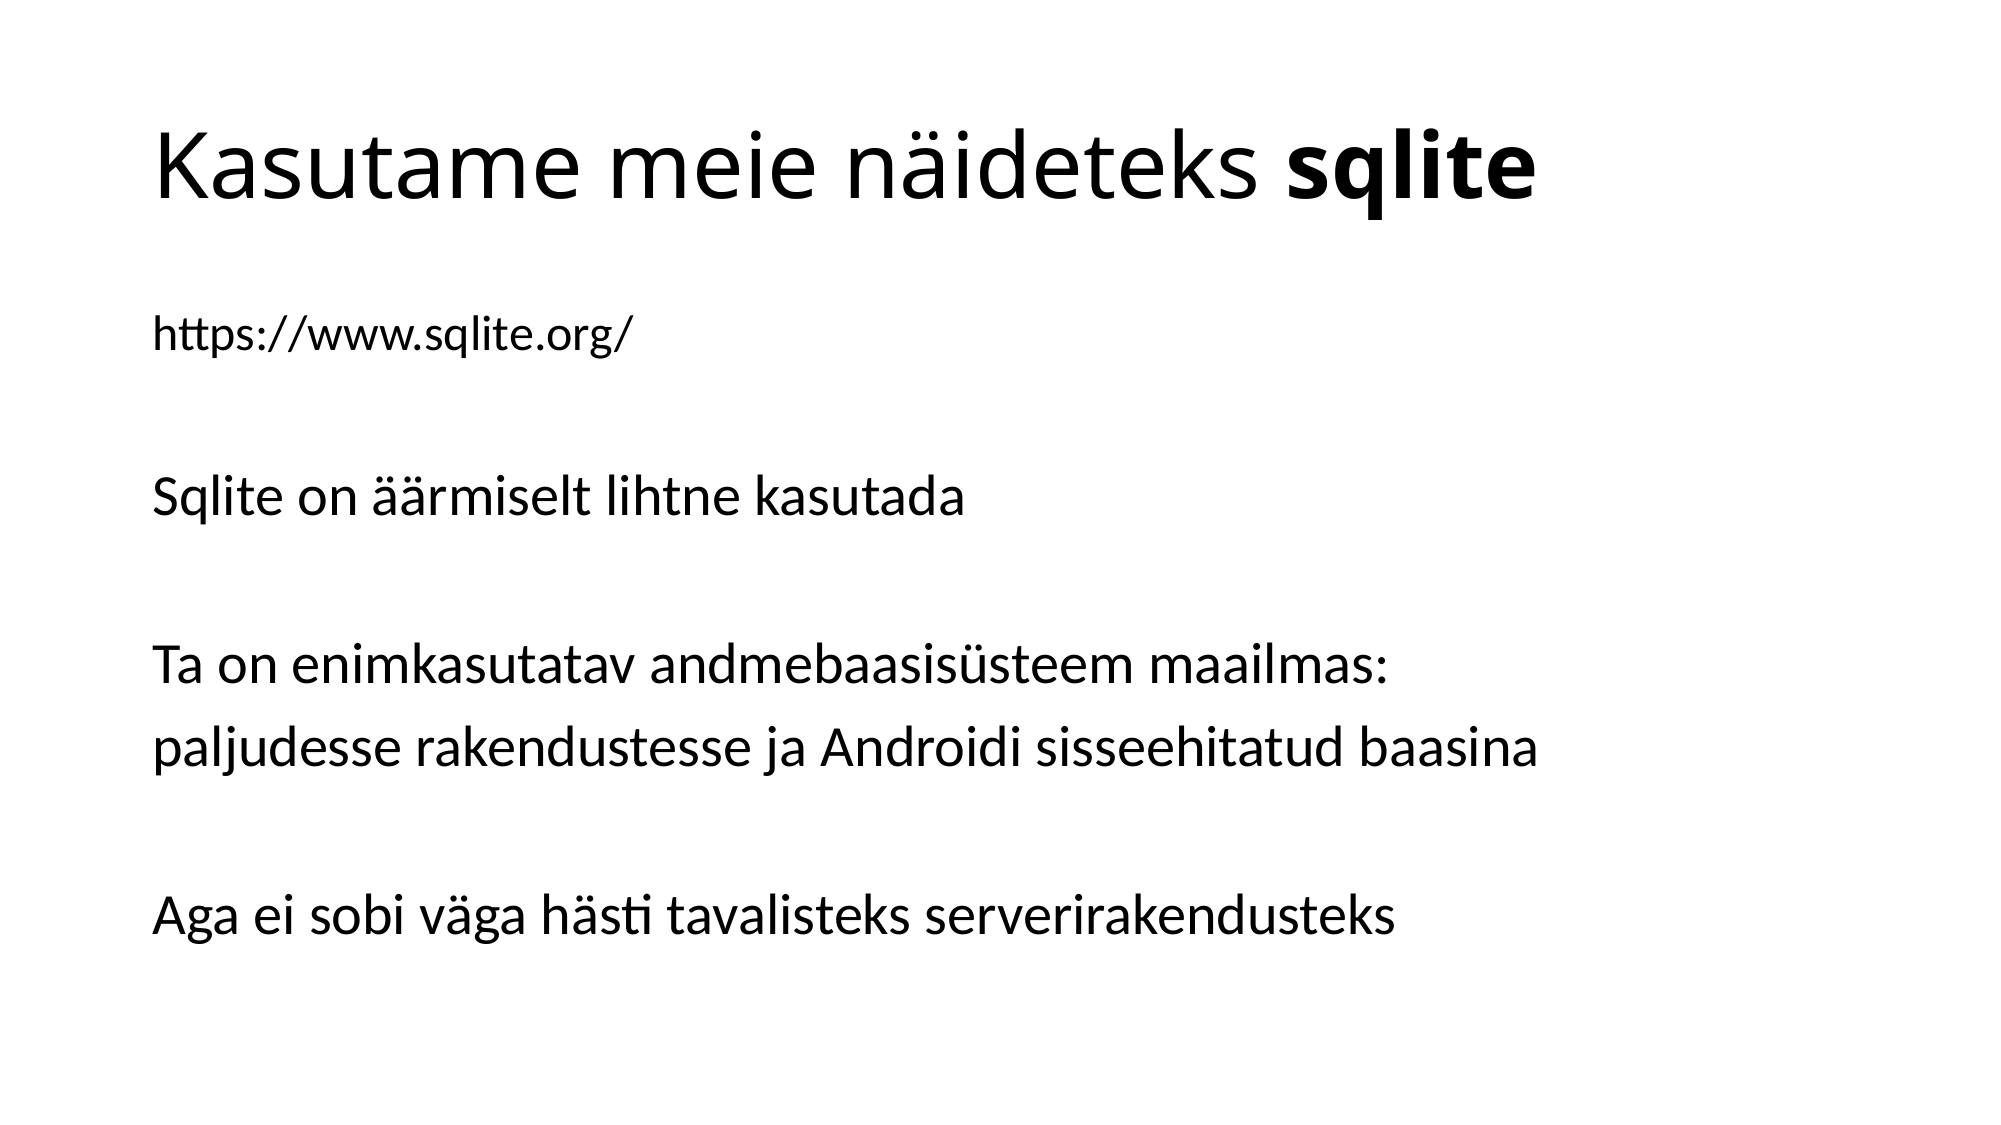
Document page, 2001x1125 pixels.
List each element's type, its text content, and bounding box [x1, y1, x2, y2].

title Kasutame meie näideteks sqlite [137, 59, 1863, 278]
list https://www.sqlite.org/ Sqlite on äärmiselt lihtne kasutada Ta on enimkasutatav andmebaasisüsteem maailmas: paljudesse rakendustesse ja Androidi sisseehitatud baasina Aga ei sobi väga hästi tavalisteks serverirakendusteks [137, 299, 1863, 1014]
